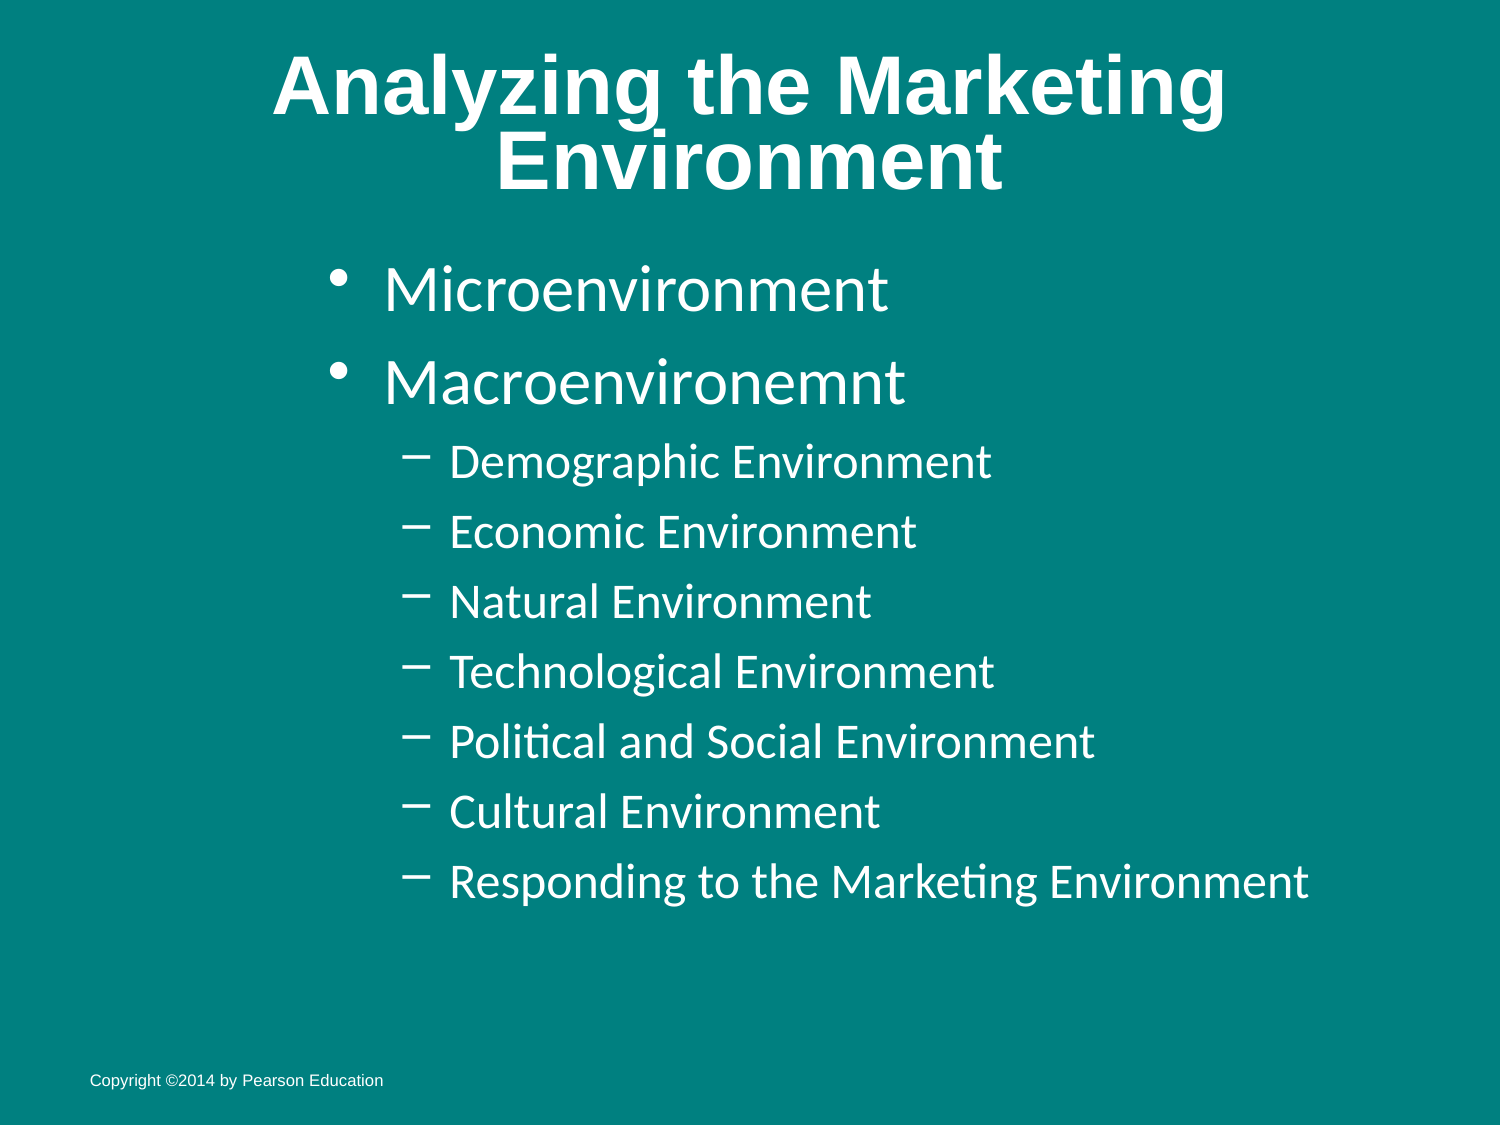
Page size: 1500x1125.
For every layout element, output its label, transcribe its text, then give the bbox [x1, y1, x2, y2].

text_box Copyright ©2014 by Pearson Education [74, 1062, 825, 1098]
title Analyzing the Marketing Environment [112, 37, 1388, 226]
list Microenvironment Macroenvironemnt Demographic Environment Economic Environment Natural Environment Technological Environment Political and Social Environment Cultural Environment Responding to the Marketing Environment [312, 237, 1351, 988]
